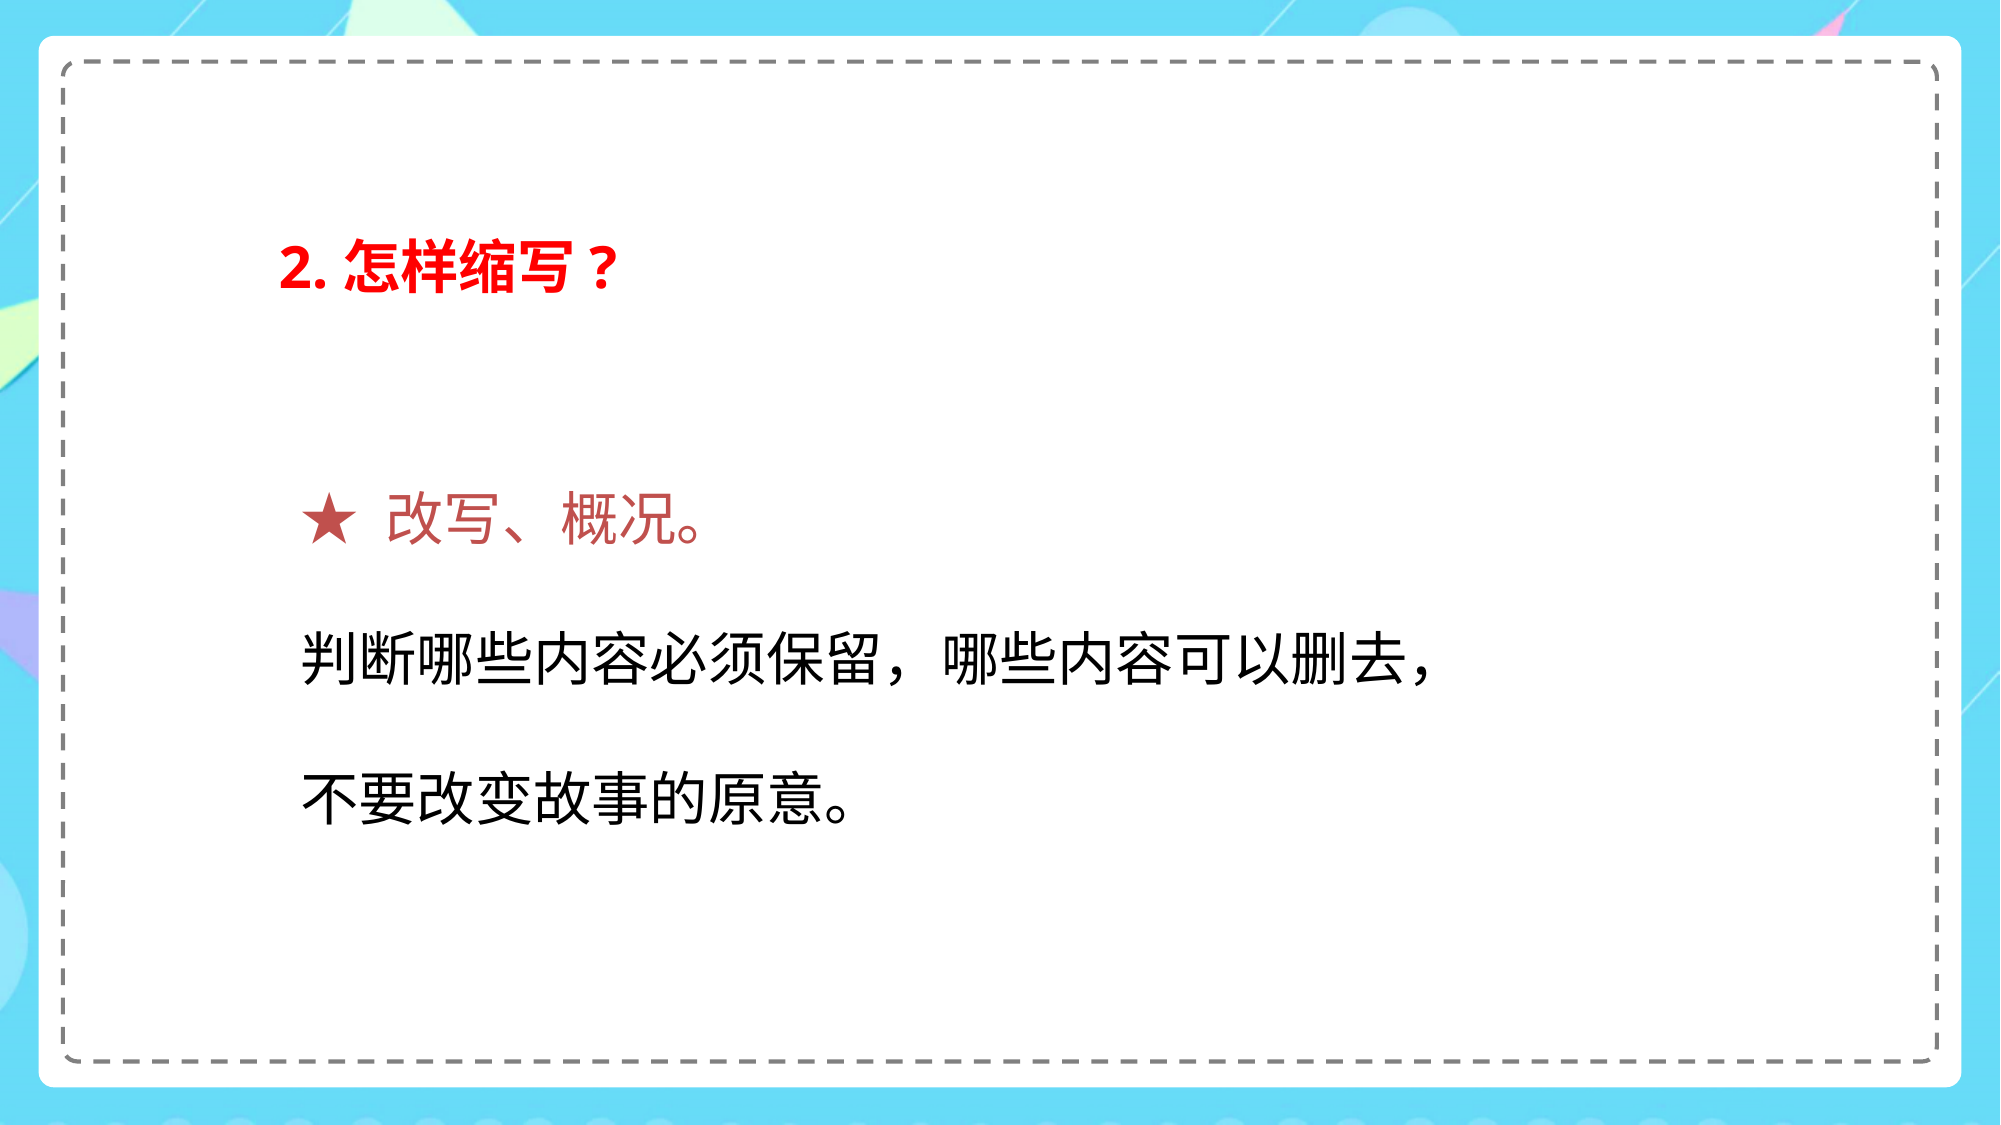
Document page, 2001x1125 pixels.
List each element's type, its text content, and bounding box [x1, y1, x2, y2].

picture [0, 0, 2000, 1125]
text_box ★ 改写、概况。 判断哪些内容必须保留，哪些内容可以删去，不要改变故事的原意。 [280, 402, 1525, 842]
text_box 2.怎样缩写? [258, 219, 638, 310]
